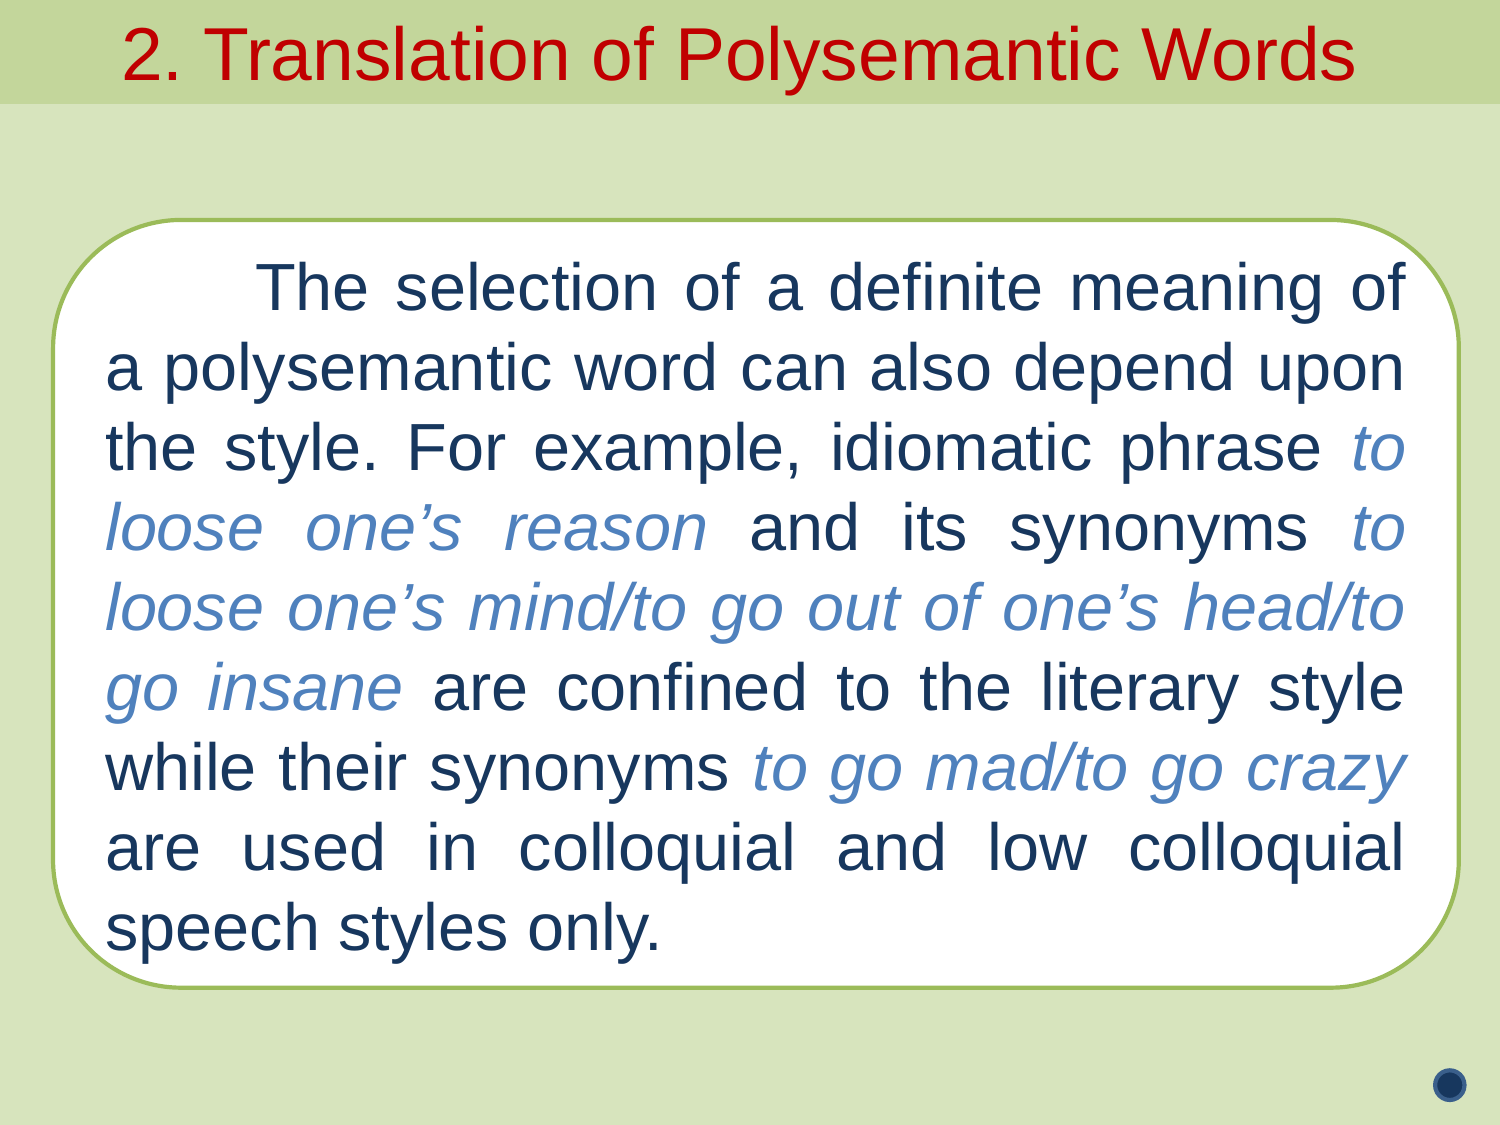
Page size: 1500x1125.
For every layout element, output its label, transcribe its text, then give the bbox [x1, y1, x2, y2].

text_box [1433, 1068, 1467, 1103]
text_box 2. Translation of Polysemantic Words [0, 0, 1500, 104]
text_box The selection of a definite meaning of a polysemantic word can also depend upon the style. For example, idiomatic phrase to loose one’s reason and its synonyms to loose one’s mind/to go out of one’s head/to go insane are confined to the literary style while their synonyms to go mad/to go crazy are used in colloquial and low colloquial speech styles only. [50, 217, 1461, 990]
